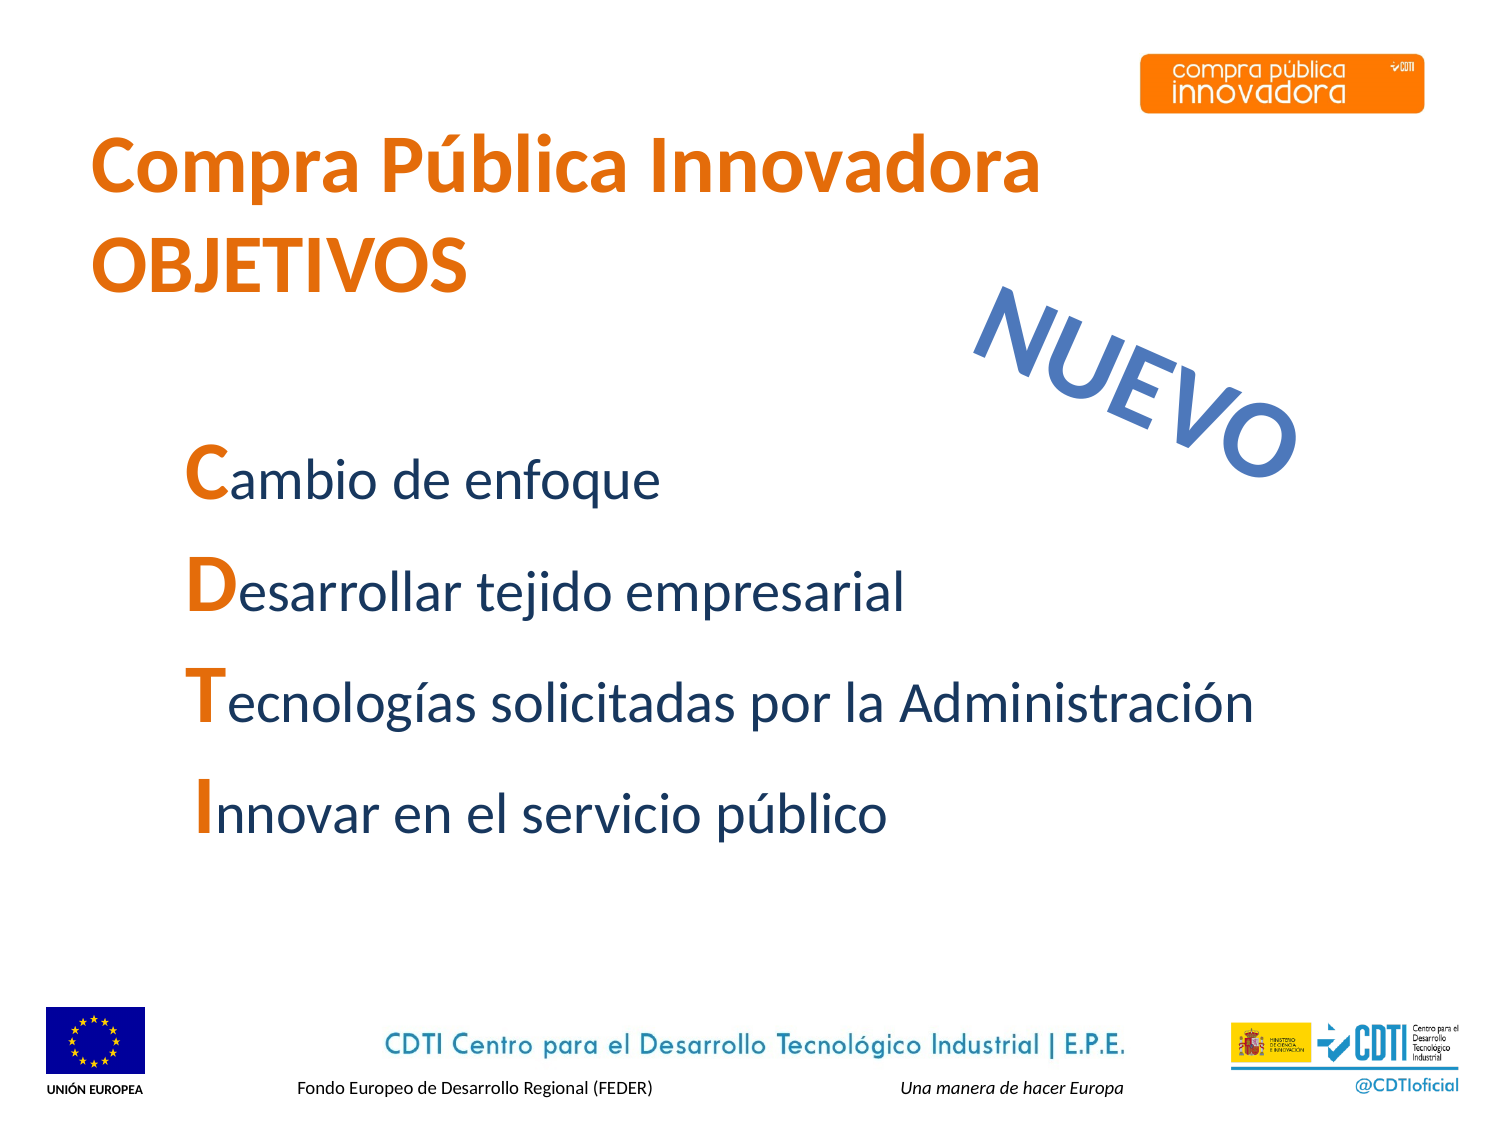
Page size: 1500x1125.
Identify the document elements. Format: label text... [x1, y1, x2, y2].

text_box NUEVO [941, 234, 1343, 523]
picture [1139, 53, 1426, 114]
text_box Desarrollar tejido empresarial [171, 520, 1232, 631]
text_box Innovar en el servicio público [178, 742, 1239, 858]
text_box Cambio de enfoque [171, 408, 1232, 520]
picture [46, 1007, 145, 1074]
text_box Compra Pública Innovadora OBJETIVOS [76, 101, 1452, 315]
text_box Tecnologías solicitadas por la Administración [171, 631, 1432, 747]
picture [371, 1014, 1139, 1074]
picture [1231, 1022, 1459, 1094]
